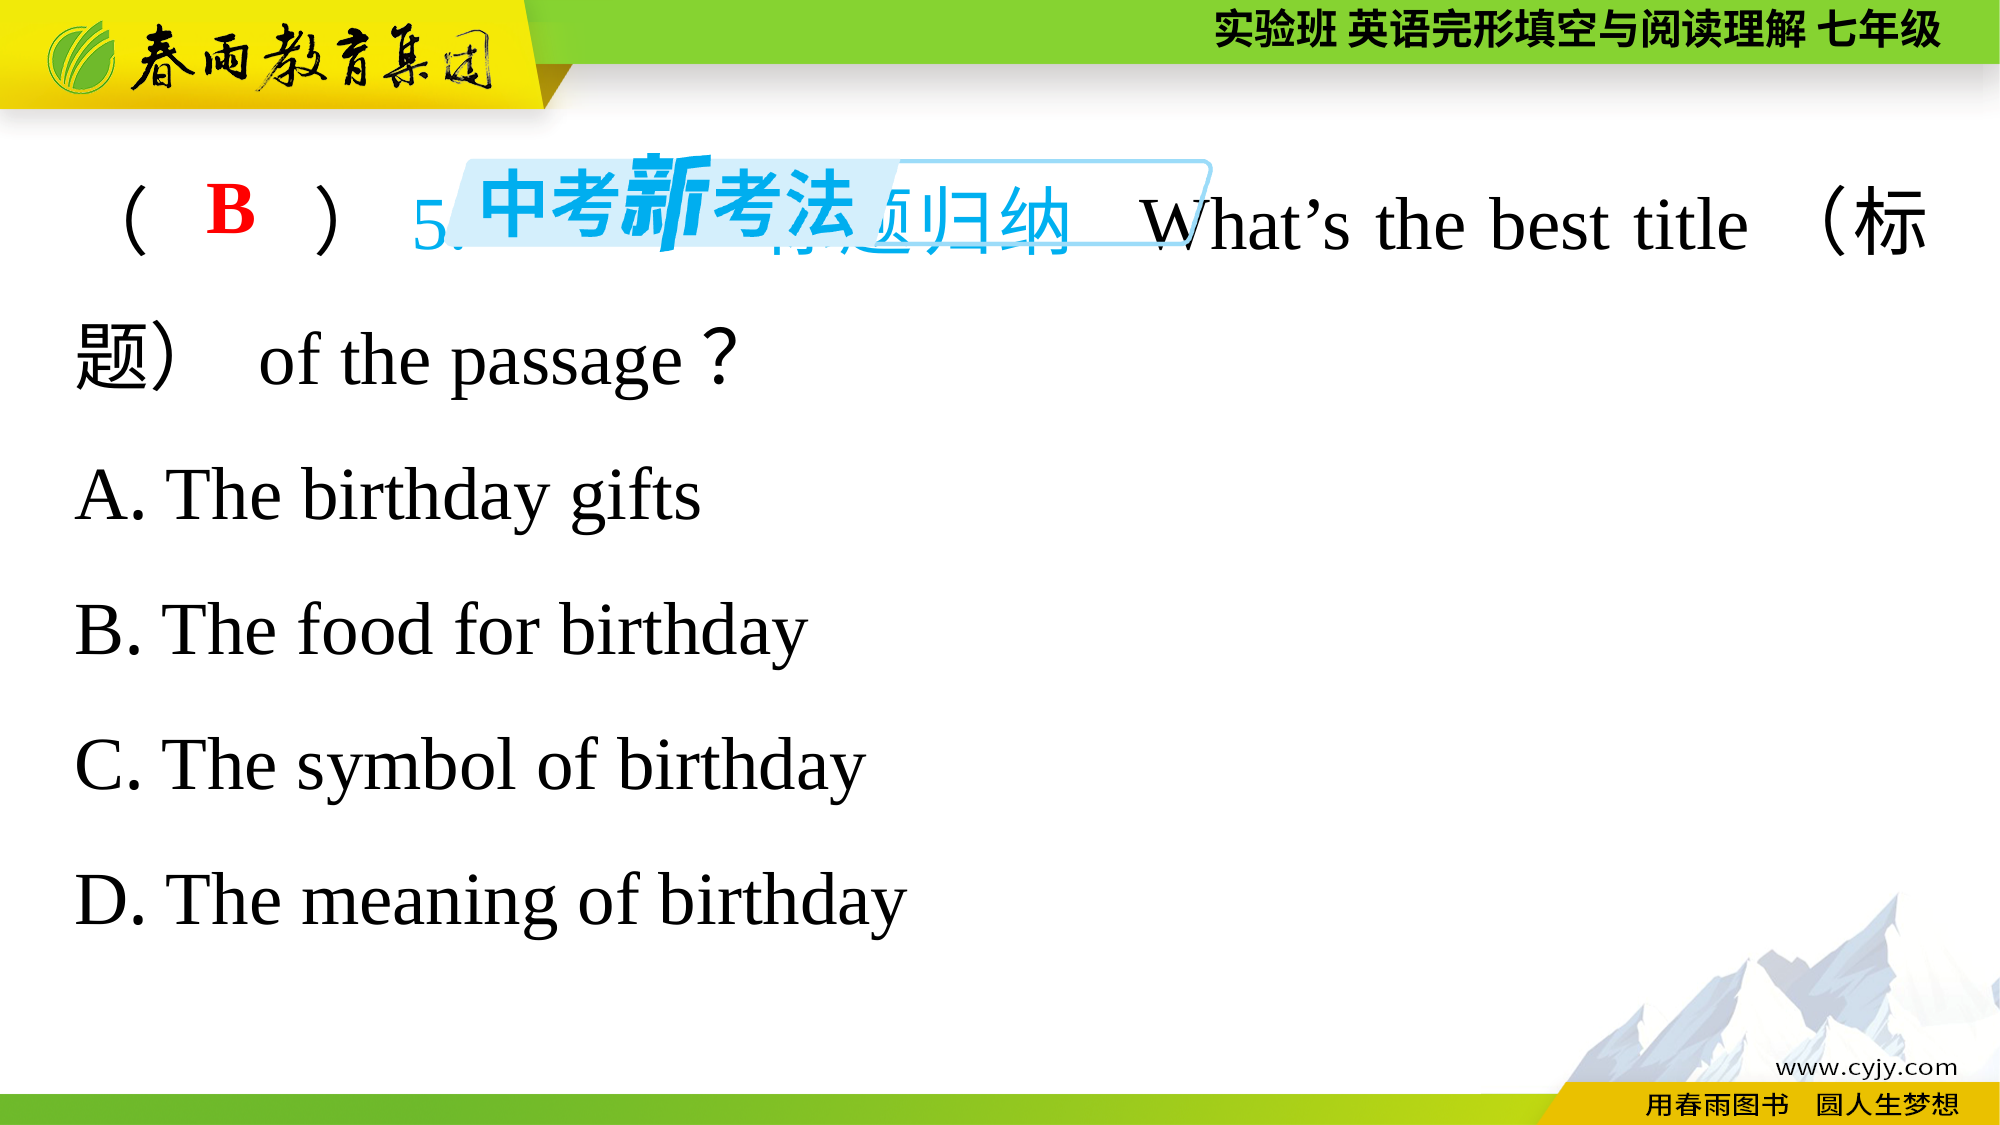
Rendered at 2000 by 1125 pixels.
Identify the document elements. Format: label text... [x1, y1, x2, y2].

picture [0, 0, 2000, 1125]
text_box B [191, 150, 272, 256]
list （ ）5. 标题归纳 What’s the best title（标题） of the passage？ A. The birthday gifts B. The food for birthday C. The symbol of birthday D. The meaning of birthday [59, 122, 1944, 956]
